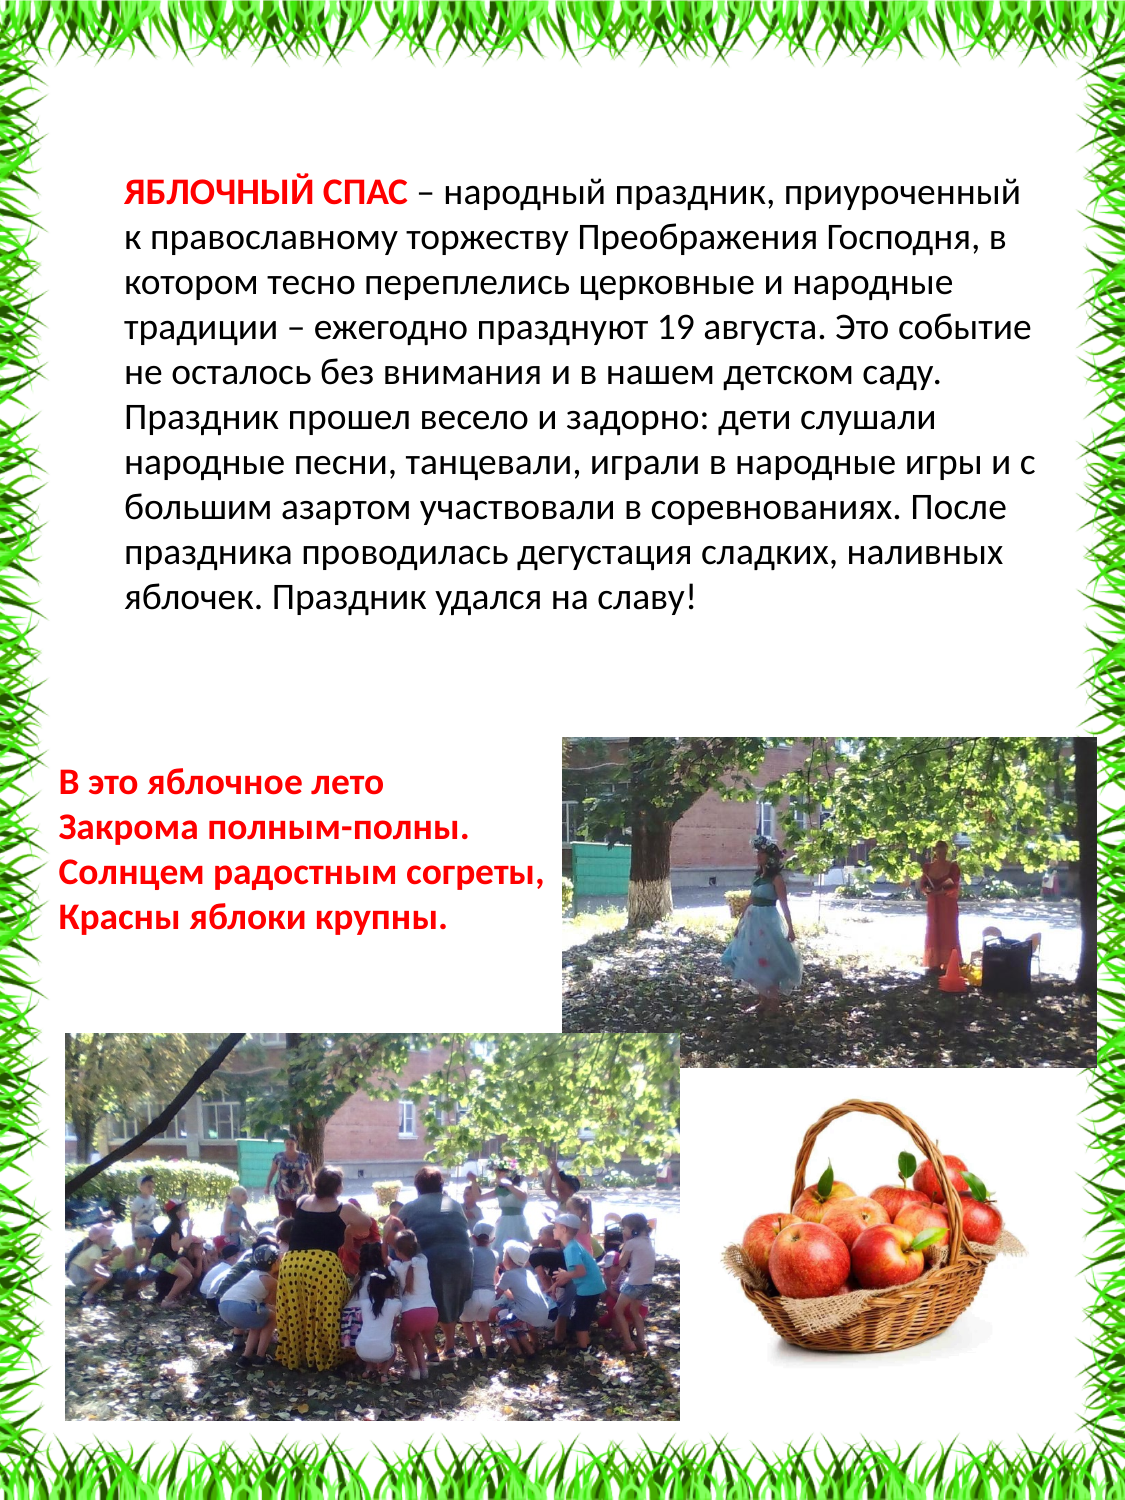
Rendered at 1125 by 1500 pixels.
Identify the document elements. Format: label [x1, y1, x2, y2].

picture [0, 0, 1125, 1500]
text_box [43, 159, 1097, 1422]
